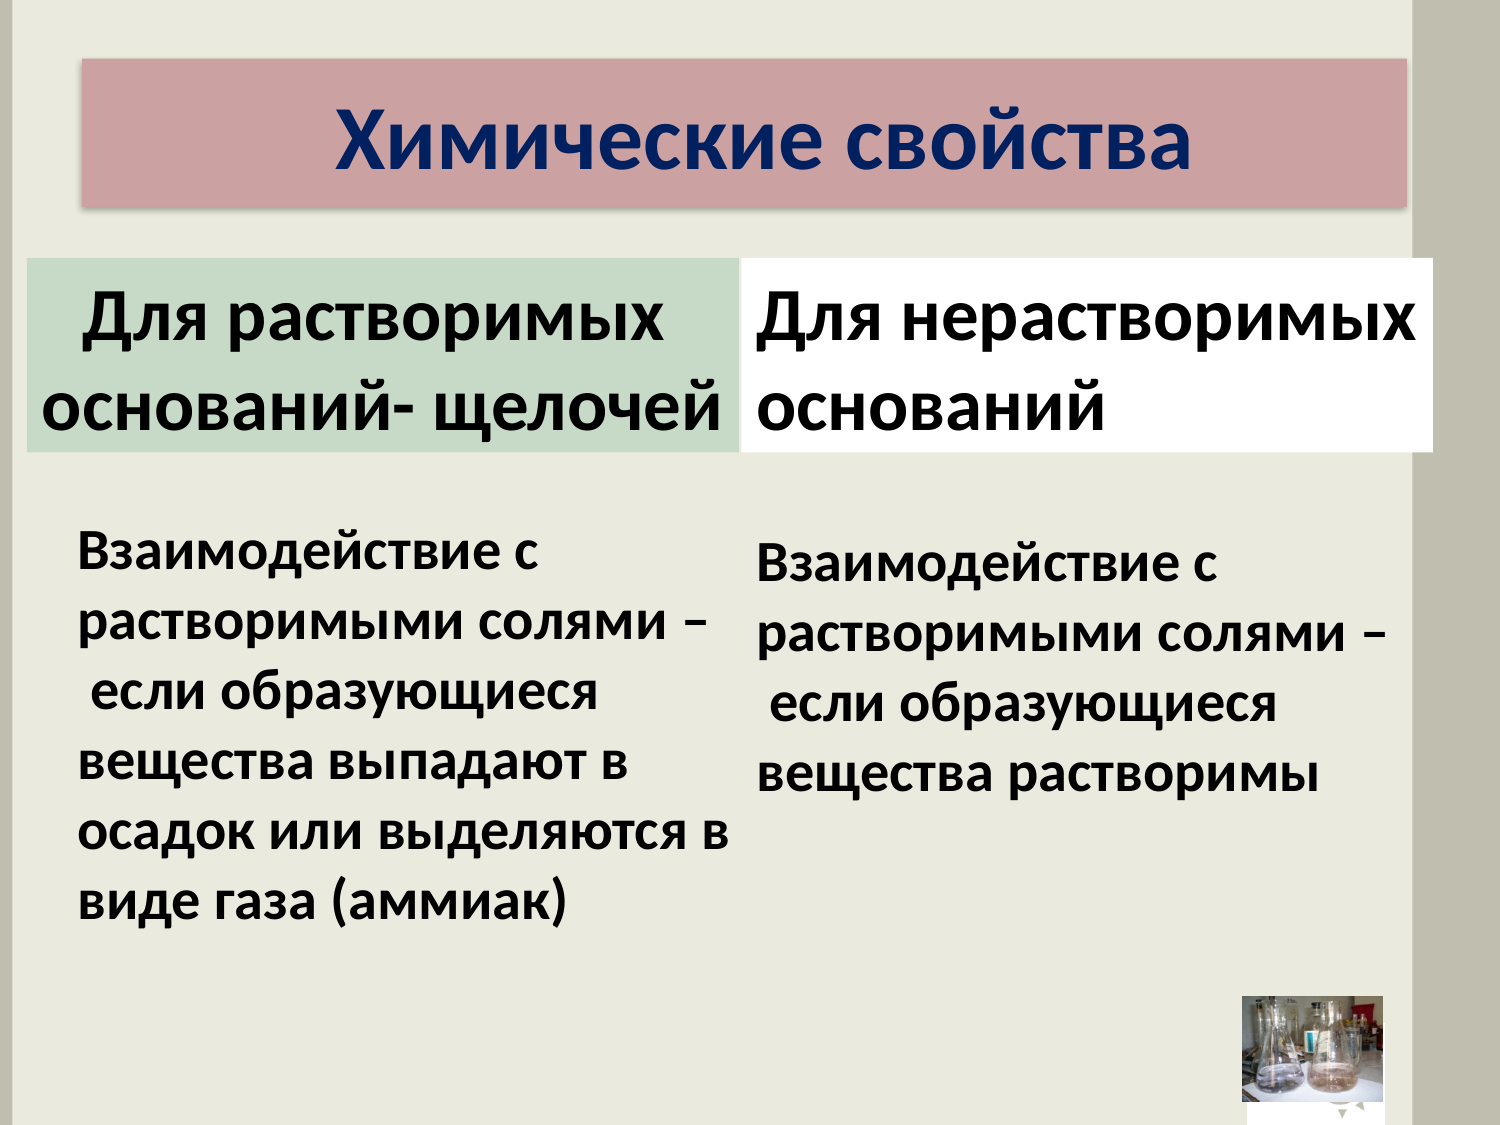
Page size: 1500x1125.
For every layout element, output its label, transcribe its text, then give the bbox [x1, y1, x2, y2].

text_box Взаимодействие с растворимыми солями – если образующиеся вещества растворимы [741, 515, 1405, 811]
picture [1242, 996, 1383, 1102]
text_box Взаимодействие с растворимыми солями – если образующиеся вещества выпадают в осадок или выделяются в виде газа (аммиак) [62, 503, 746, 939]
text_box Химические свойства [320, 70, 1211, 195]
text_box Для нерастворимых оснований [741, 257, 1433, 453]
text_box Для растворимых оснований- щелочей [26, 257, 739, 453]
